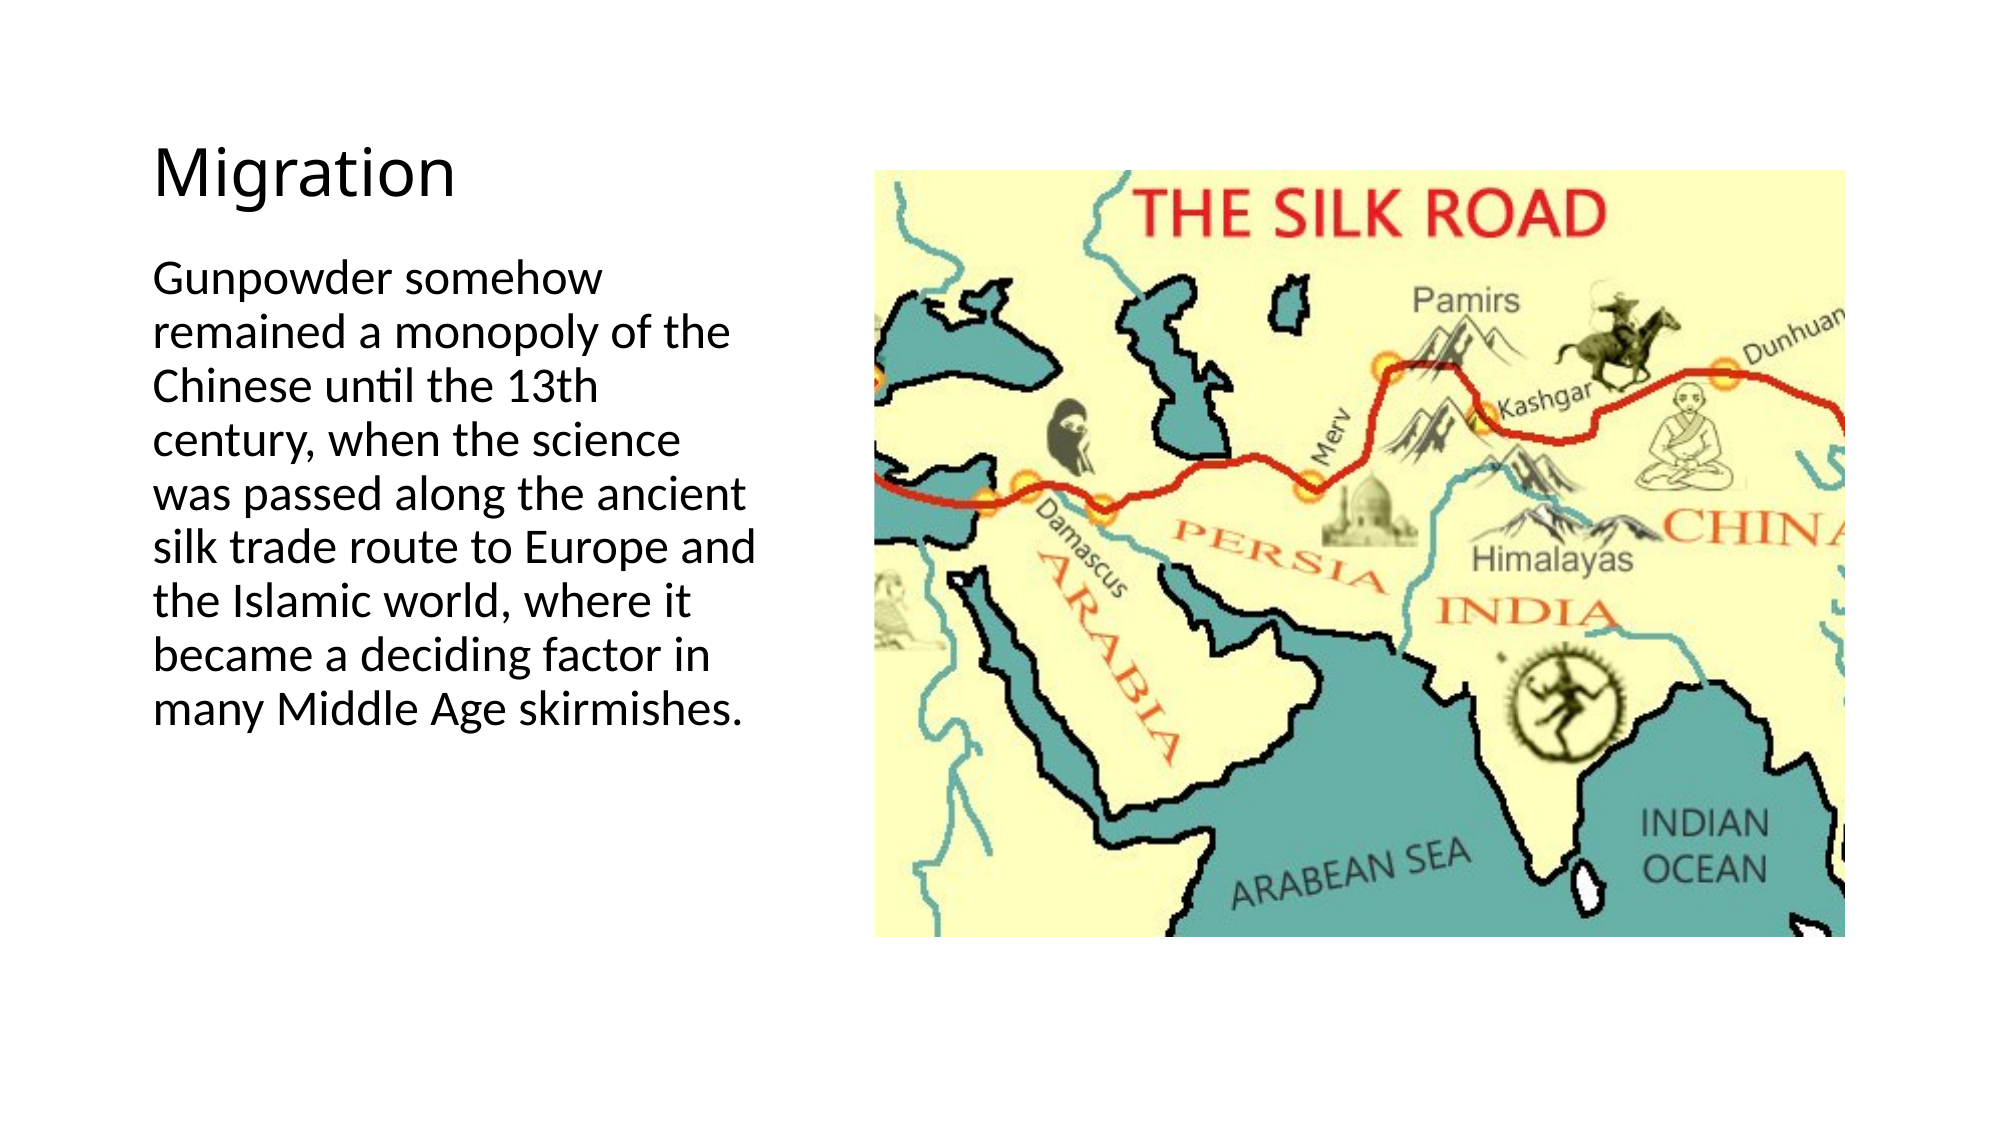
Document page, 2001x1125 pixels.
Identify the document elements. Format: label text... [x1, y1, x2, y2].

picture [874, 170, 1845, 937]
list Gunpowder somehow remained a monopoly of the Chinese until the 13th century, when the science was passed along the ancient silk trade route to Europe and the Islamic world, where it became a deciding factor in many Middle Age skirmishes. [137, 243, 783, 963]
title Migration [137, 75, 783, 218]
